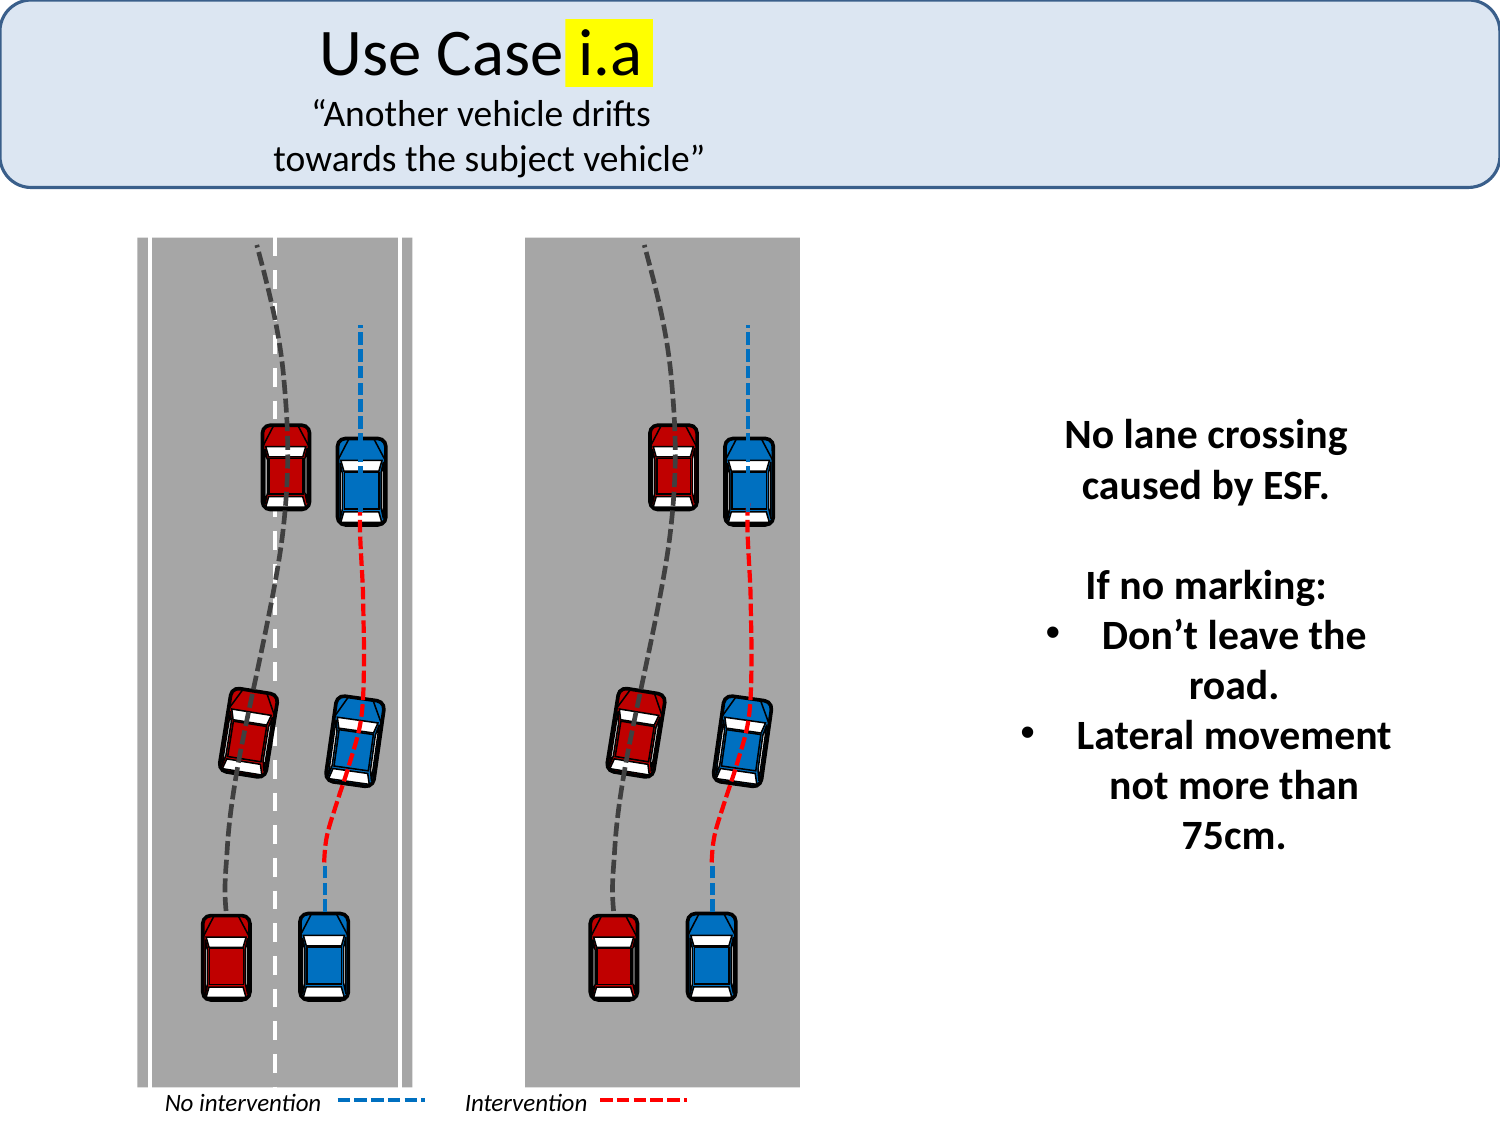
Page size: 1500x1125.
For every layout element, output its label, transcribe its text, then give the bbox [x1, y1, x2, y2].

text_box [622, 500, 675, 707]
text_box No intervention Intervention [150, 1079, 725, 1125]
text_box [571, 933, 657, 982]
text_box [523, 235, 802, 1090]
title Use Case i.a “Another vehicle drifts towards the subject vehicle” [212, 0, 750, 188]
text_box [611, 766, 627, 912]
text_box [709, 774, 737, 863]
text_box [635, 244, 676, 442]
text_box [705, 457, 793, 507]
text_box [746, 324, 750, 455]
text_box [726, 513, 754, 715]
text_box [593, 708, 679, 757]
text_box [137, 237, 413, 1088]
text_box No lane crossing caused by ESF. If no marking: Don’t leave the road. Lateral movement not more than 75cm. [987, 399, 1425, 865]
text_box [0, 0, 1500, 190]
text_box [698, 716, 786, 766]
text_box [668, 932, 756, 982]
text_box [630, 443, 717, 492]
text_box [710, 863, 715, 912]
